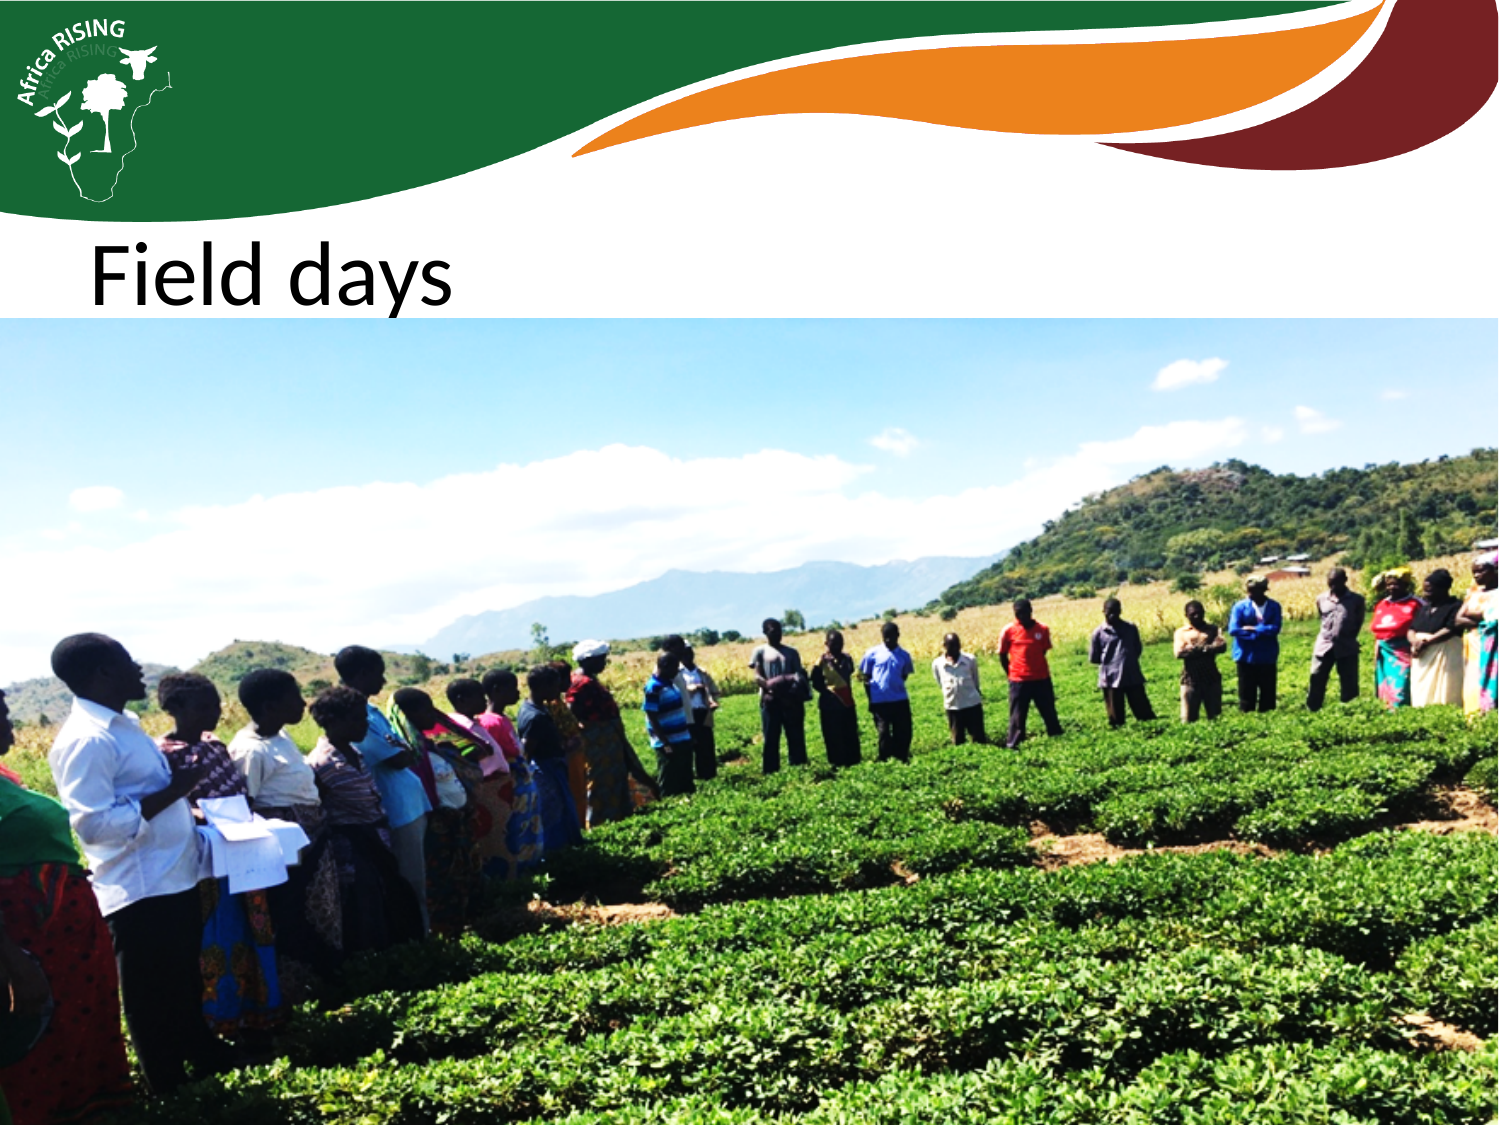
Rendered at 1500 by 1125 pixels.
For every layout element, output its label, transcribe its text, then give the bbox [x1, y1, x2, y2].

picture [0, 317, 1499, 1125]
title Field days [74, 174, 1425, 316]
picture [0, 0, 1499, 222]
